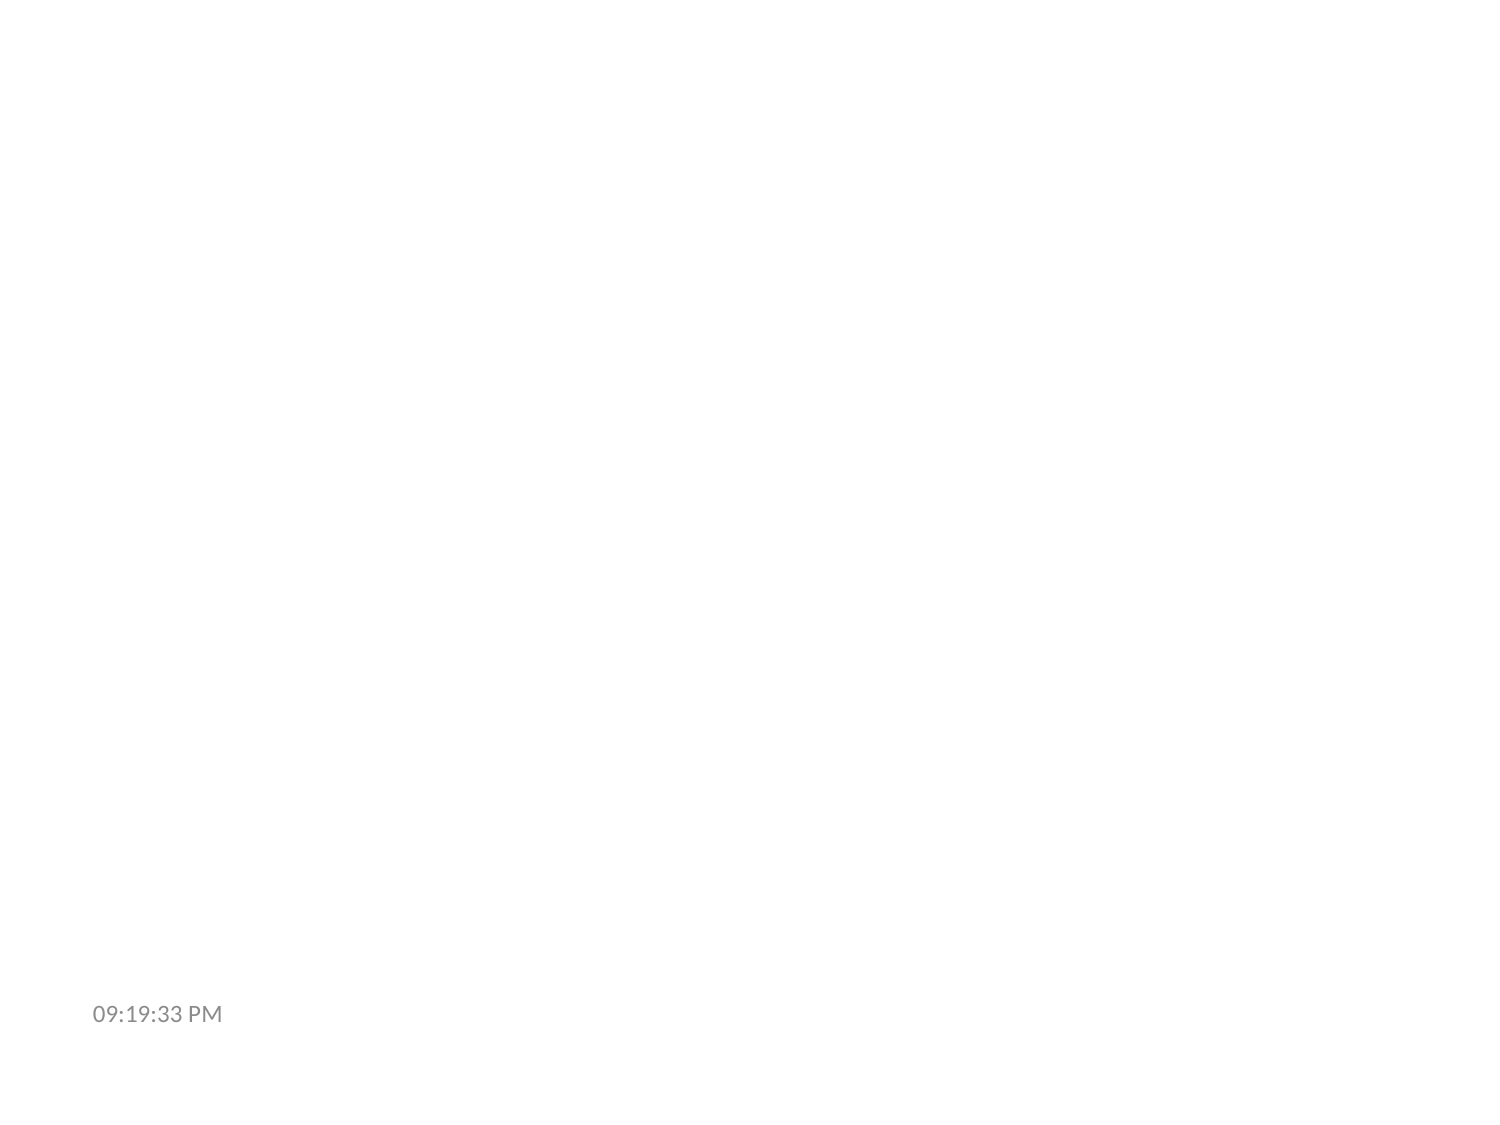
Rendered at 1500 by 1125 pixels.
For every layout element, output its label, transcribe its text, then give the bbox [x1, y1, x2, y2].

text_box 3:35:09 PM [77, 982, 428, 1043]
